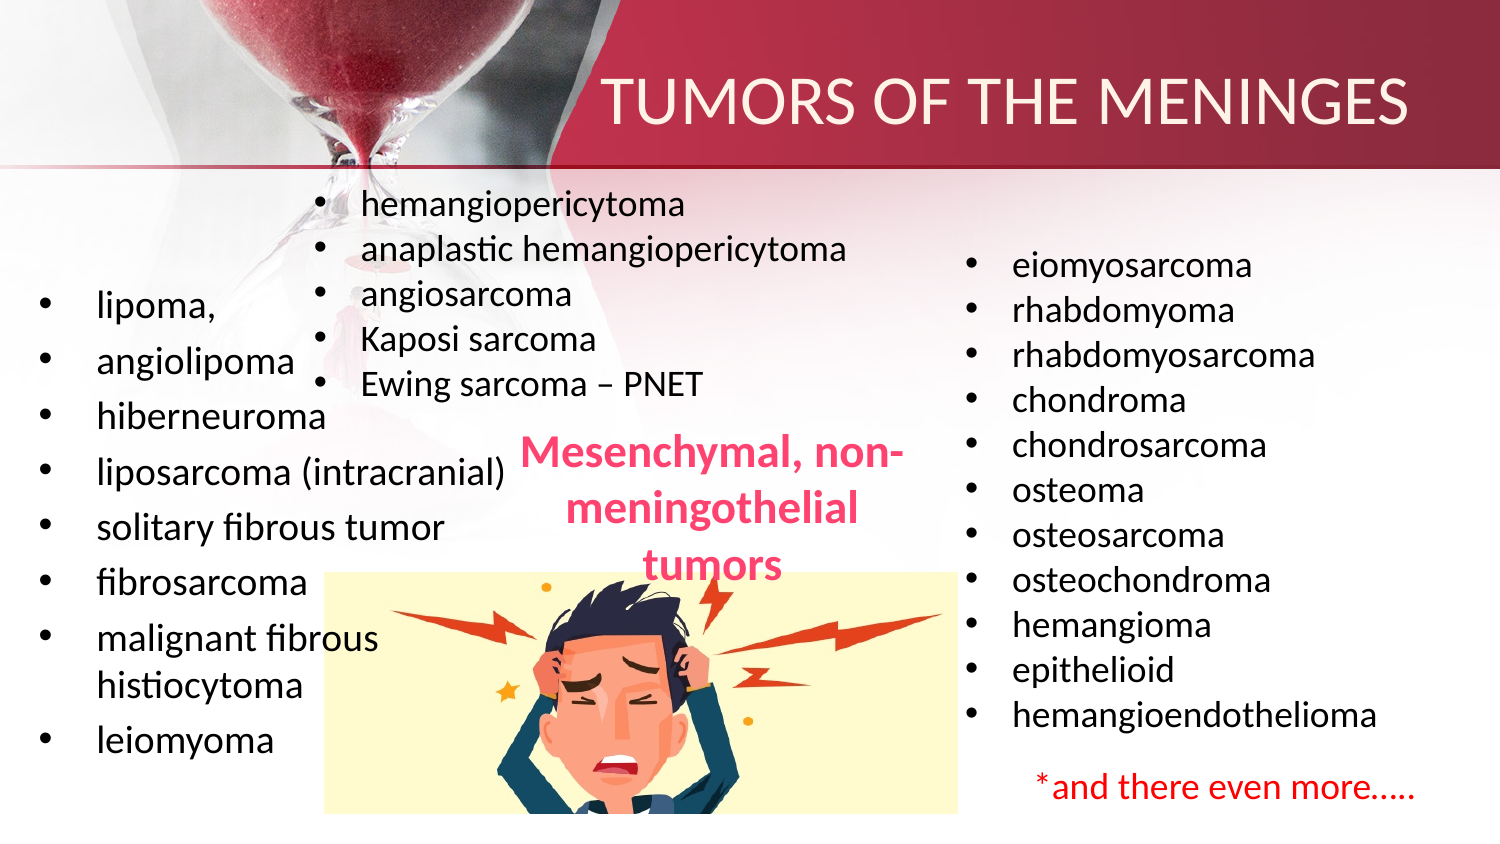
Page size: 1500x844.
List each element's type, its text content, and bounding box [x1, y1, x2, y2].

picture [0, 0, 1500, 844]
title TUMORS OF THE MENINGES [73, 46, 1427, 147]
list Mesenchymal, non-meningothelial tumors [525, 412, 926, 570]
text_box eiomyosarcoma rhabdomyoma rhabdomyosarcoma chondroma chondrosarcoma osteoma osteosarcoma osteochondroma hemangioma epithelioid hemangioendothelioma [950, 232, 1427, 743]
list lipoma, angiolipoma hiberneuroma liposarcoma (intracranial) solitary fibrous tumor fibrosarcoma malignant fibrous histiocytoma leiomyoma [23, 271, 525, 798]
text_box hemangiopericytoma anaplastic hemangiopericytoma angiosarcoma Kaposi sarcoma Ewing sarcoma – PNET [299, 171, 1049, 412]
text_box *and there even more….. [1018, 754, 1432, 815]
